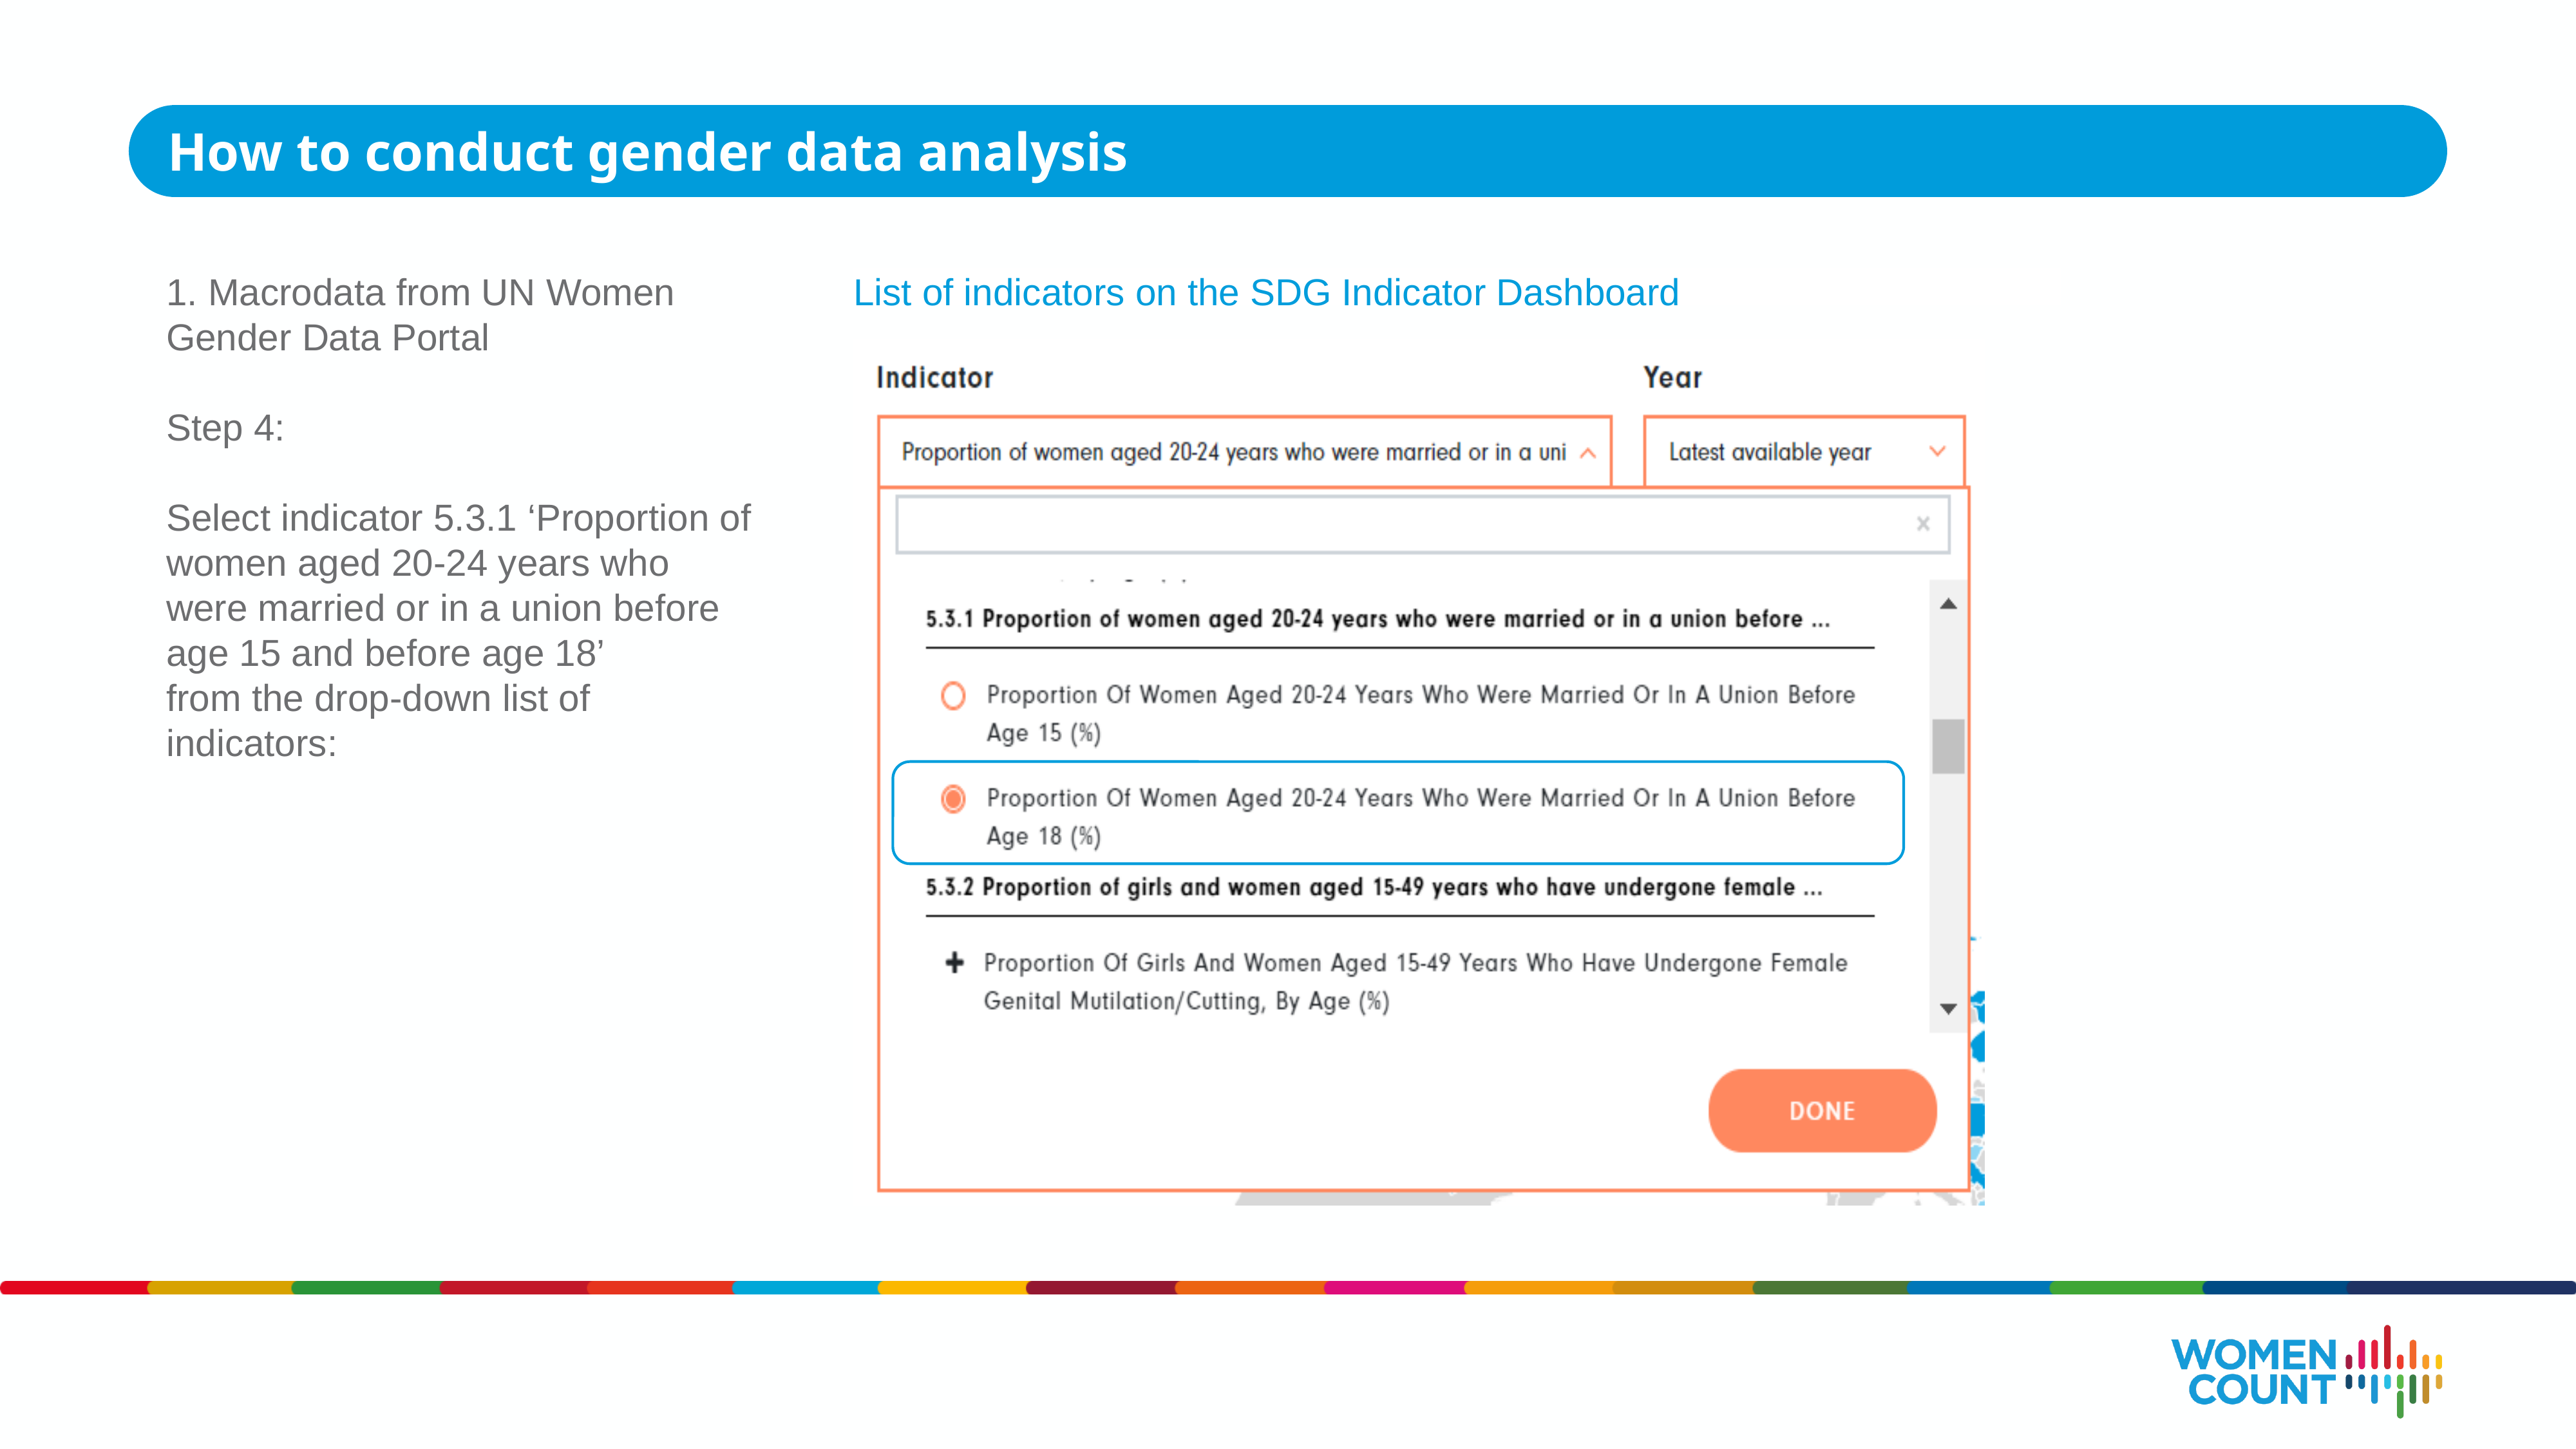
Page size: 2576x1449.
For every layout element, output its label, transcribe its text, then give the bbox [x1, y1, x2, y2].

list How to conduct gender data analysis [167, 119, 2411, 245]
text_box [853, 267, 2061, 1206]
list 1. Macrodata from UN Women Gender Data Portal Step 4: Select indicator 5.3.1 ‘Proportion of women aged 20-24 years who were married or in a union before age 15 and before age 18’ from the drop-down list of indicators: [166, 267, 757, 815]
